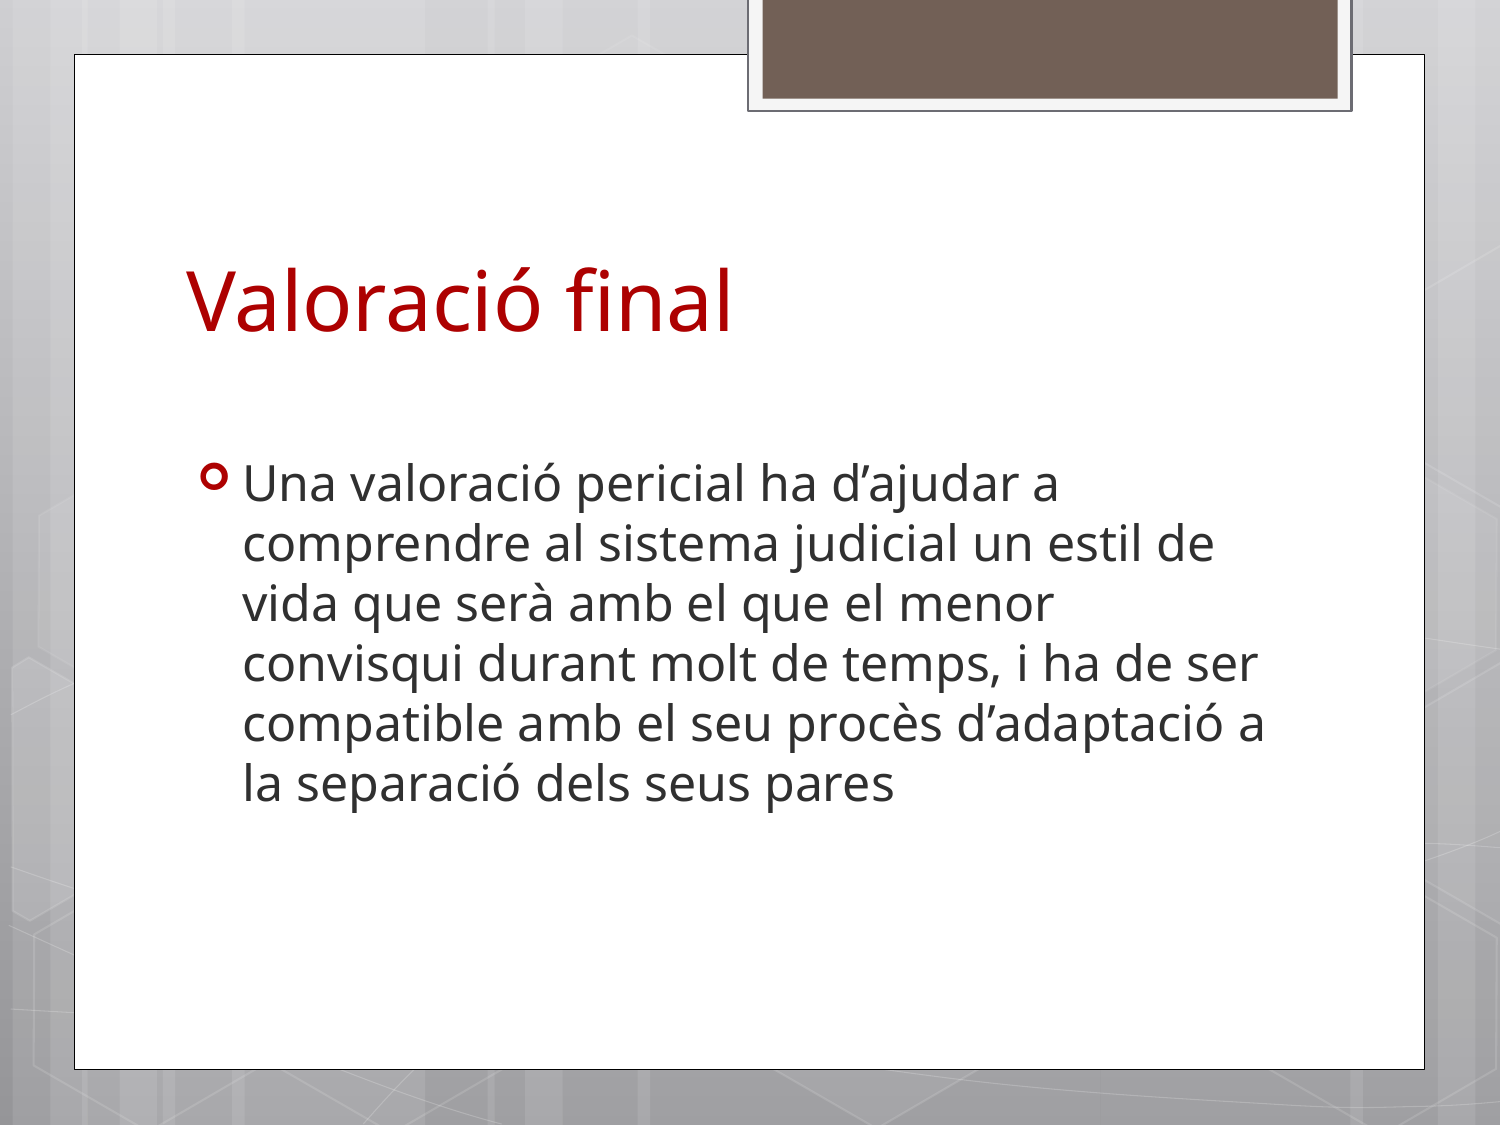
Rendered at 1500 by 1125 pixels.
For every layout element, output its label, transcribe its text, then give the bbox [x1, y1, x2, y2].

list Una valoració pericial ha d’ajudar a comprendre al sistema judicial un estil de vida que serà amb el que el menor convisqui durant molt de temps, i ha de ser compatible amb el seu procès d’adaptació a la separació dels seus pares [171, 444, 1283, 957]
title Valoració final [171, 168, 1324, 357]
